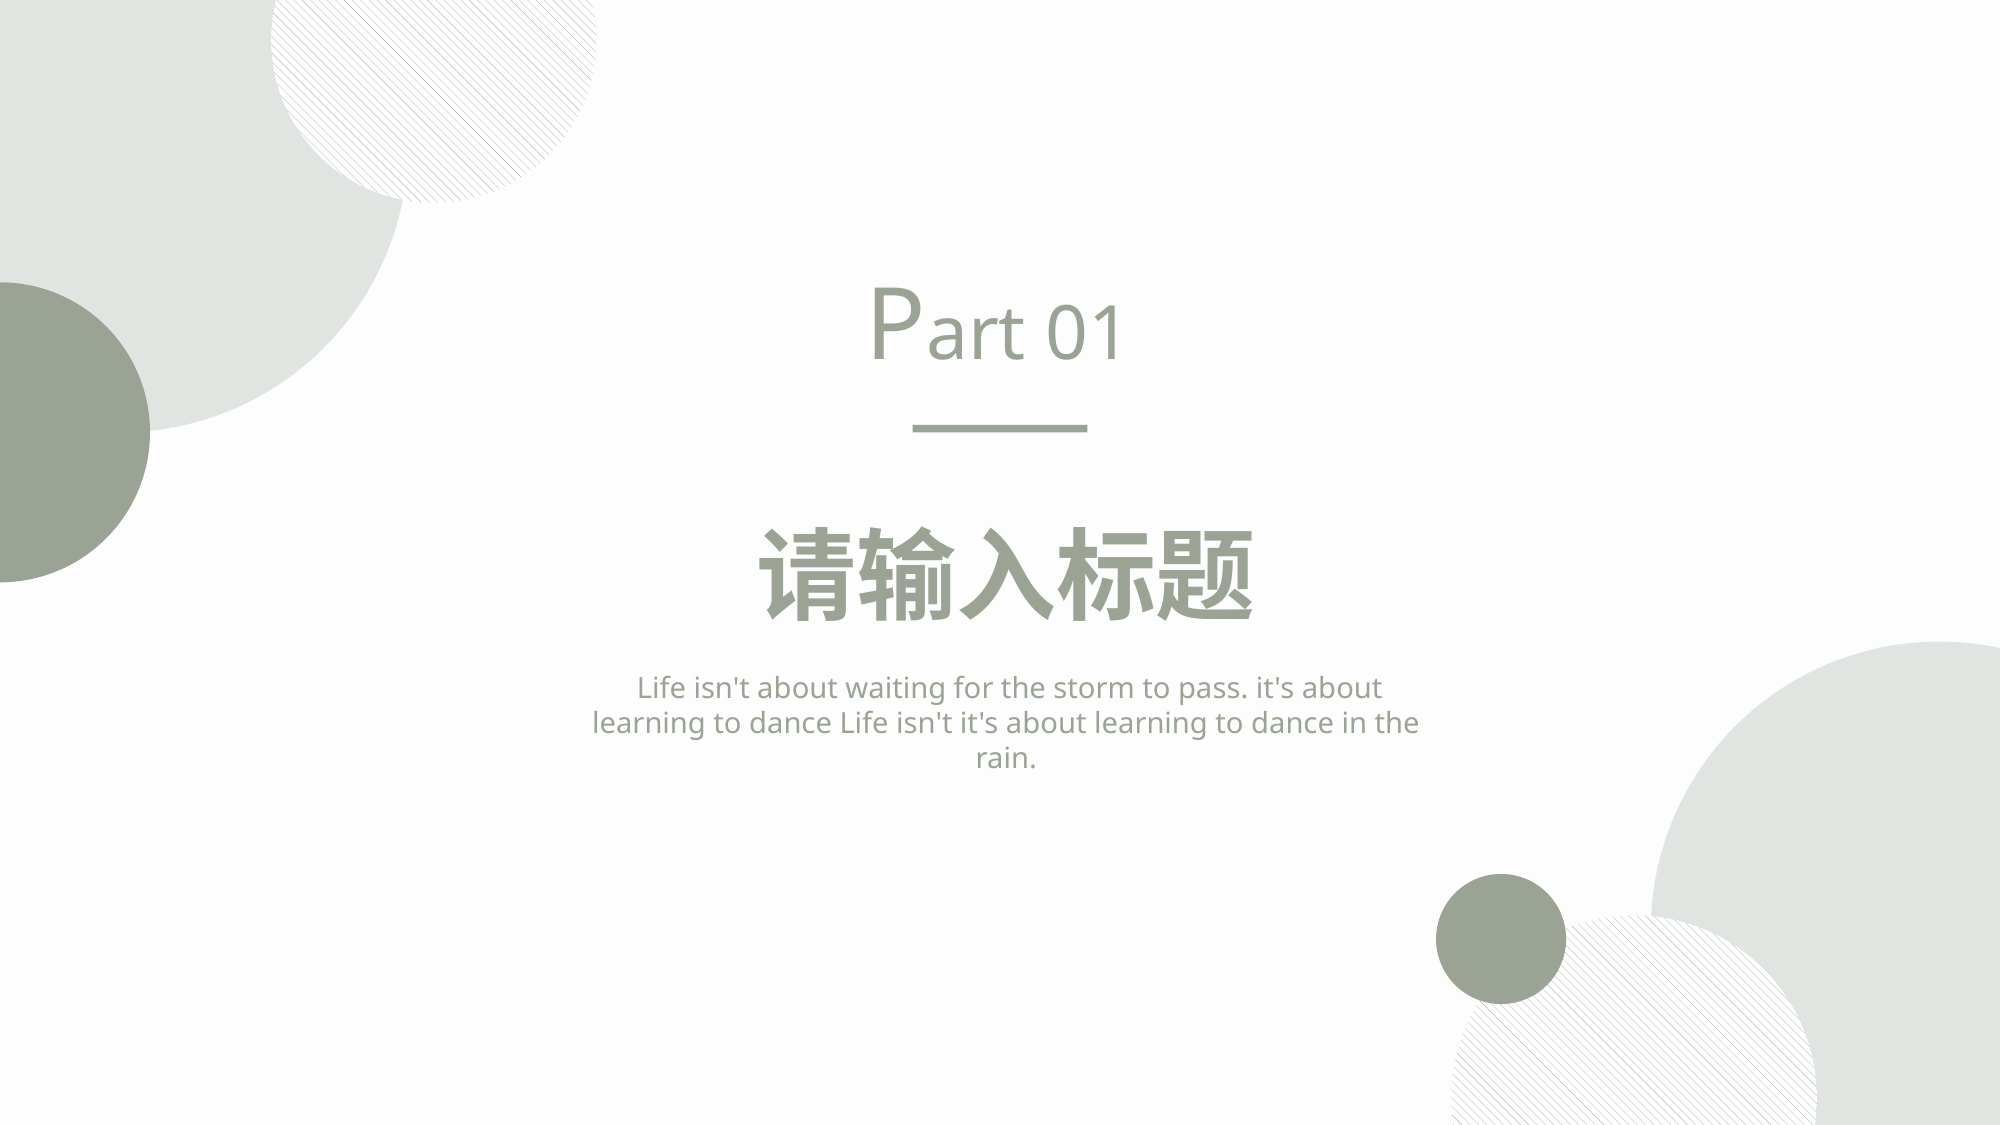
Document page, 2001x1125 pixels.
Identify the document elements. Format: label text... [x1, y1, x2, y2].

text_box [270, 0, 598, 204]
text_box [1450, 914, 1818, 1125]
text_box 请输入标题 [561, 505, 1452, 640]
text_box [1650, 640, 2000, 1125]
text_box [911, 424, 1088, 433]
text_box Part 01 [850, 251, 1162, 387]
text_box [1435, 872, 1568, 1006]
text_box [0, 0, 404, 432]
text_box [0, 281, 152, 584]
text_box Life isn't about waiting for the storm to pass. it's about learning to dance Life isn't it's about learning to dance in the rain. [576, 662, 1436, 782]
